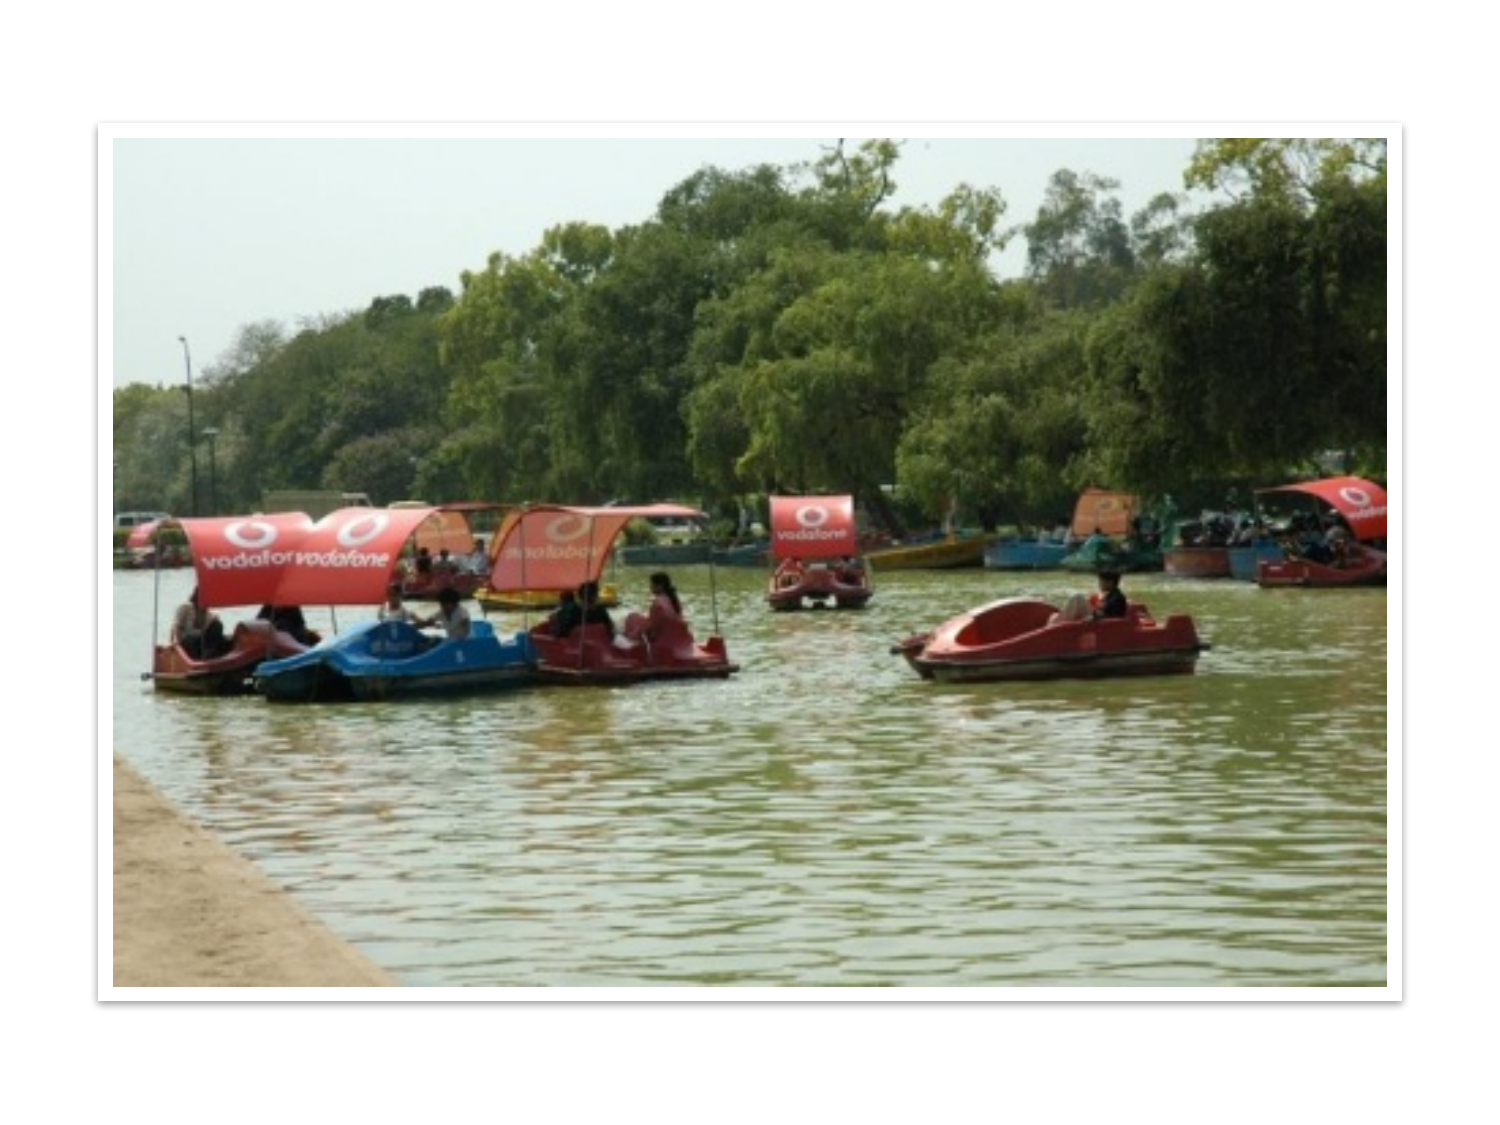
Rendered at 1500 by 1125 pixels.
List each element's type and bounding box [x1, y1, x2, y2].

picture [112, 137, 1388, 987]
